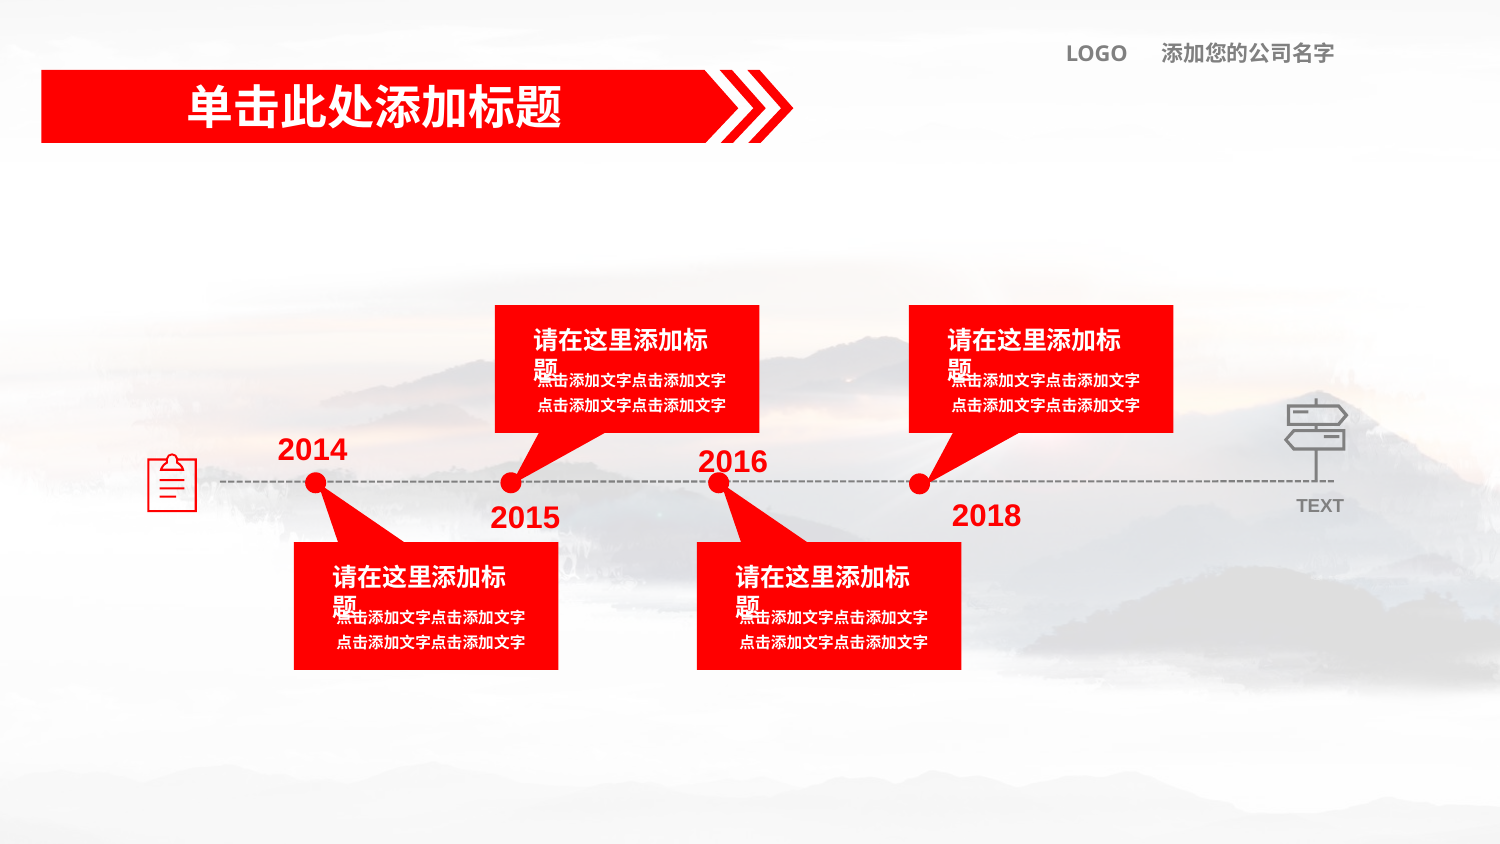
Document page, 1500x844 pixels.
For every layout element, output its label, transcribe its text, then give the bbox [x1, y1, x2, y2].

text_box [696, 541, 962, 671]
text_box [147, 453, 197, 513]
text_box [911, 491, 928, 495]
text_box 2014 [262, 421, 363, 474]
text_box 2018 [937, 491, 1037, 541]
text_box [908, 304, 1174, 434]
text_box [494, 304, 760, 434]
text_box TEXT [1281, 485, 1360, 524]
text_box [303, 474, 328, 479]
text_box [293, 541, 559, 671]
text_box 2016 [683, 434, 784, 479]
text_box [498, 470, 517, 479]
text_box [306, 491, 321, 496]
text_box [910, 473, 928, 479]
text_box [1283, 398, 1349, 482]
text_box 2015 [475, 491, 576, 543]
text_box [41, 69, 794, 144]
text_box LOGO 添加您的公司名字 [1051, 32, 1431, 74]
